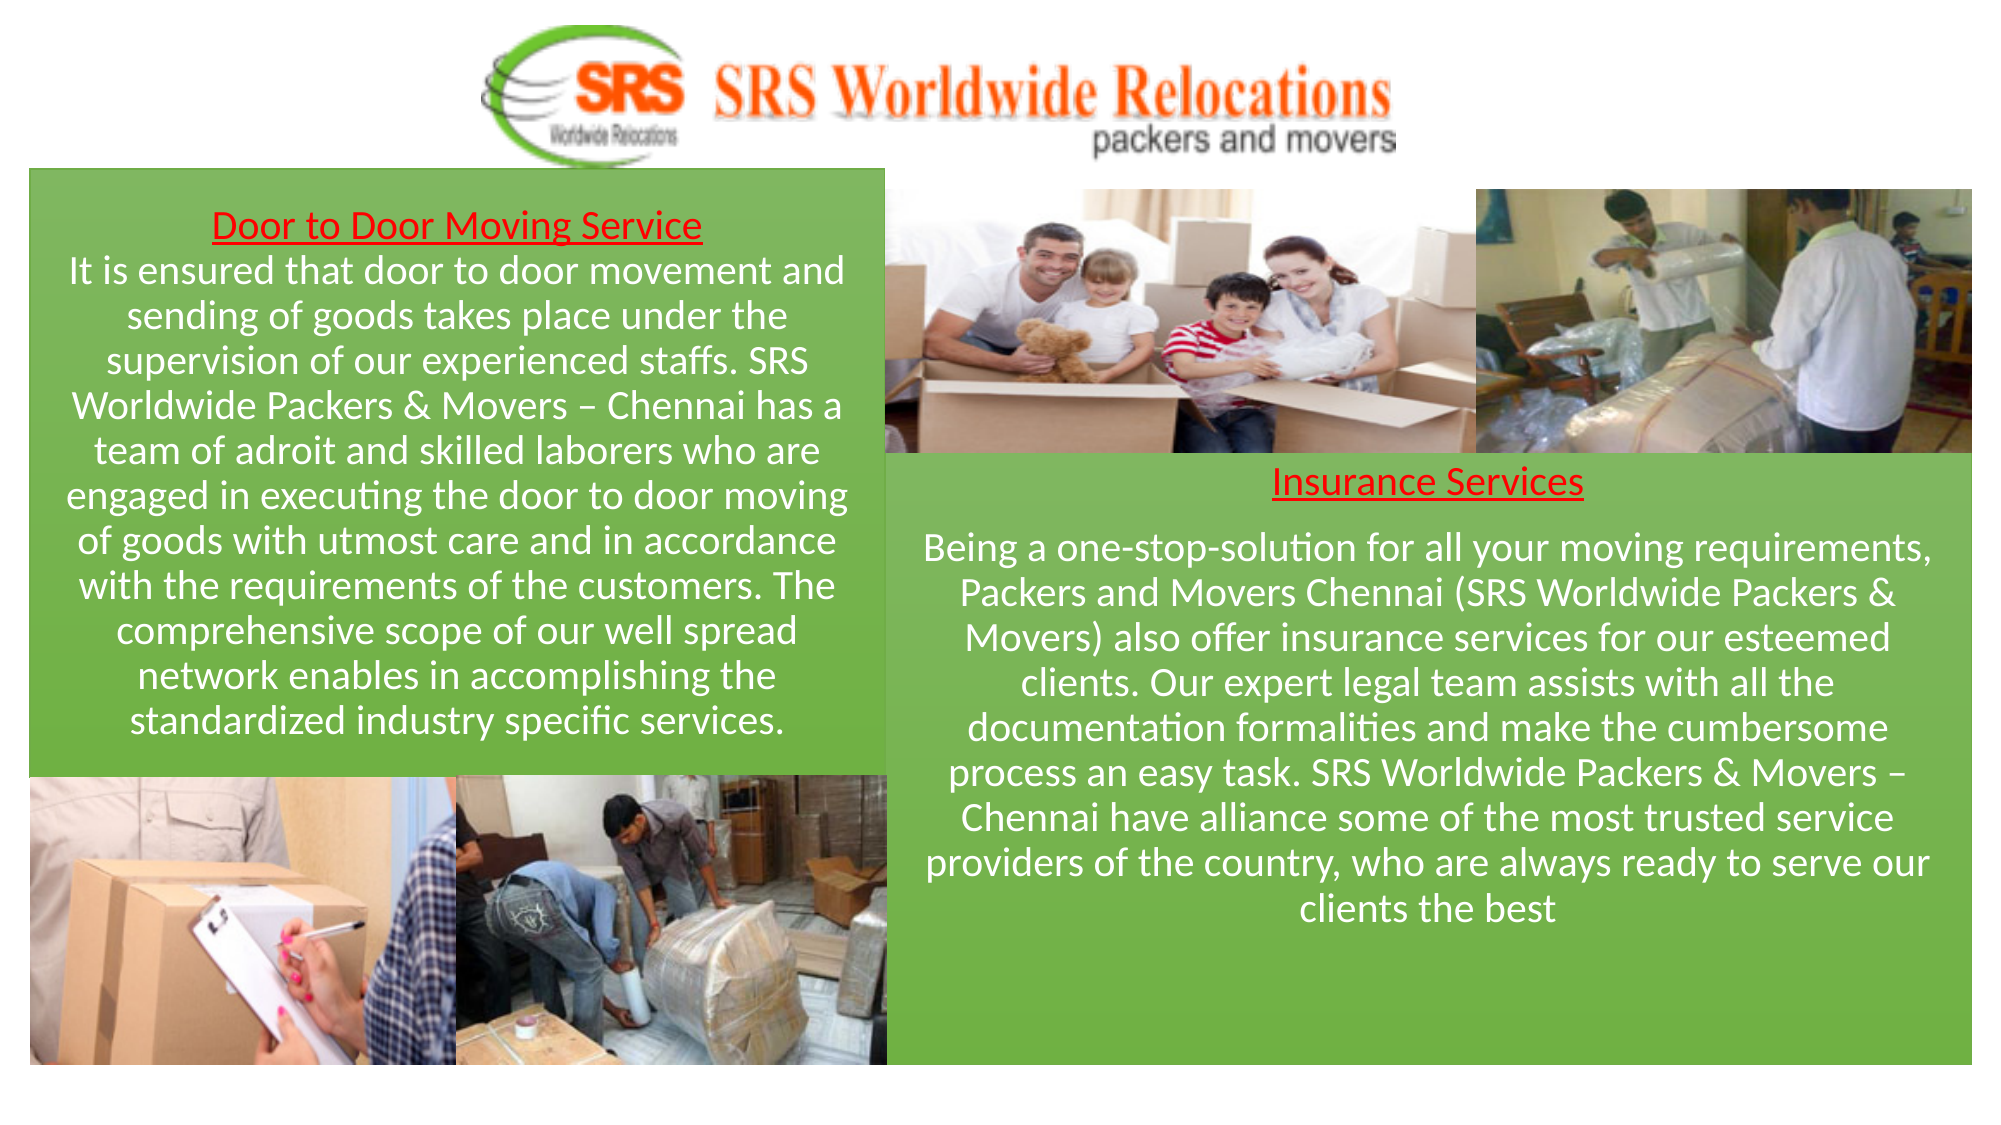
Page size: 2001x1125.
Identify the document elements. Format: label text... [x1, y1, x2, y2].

picture [481, 25, 1396, 169]
list Insurance Services Being a one-stop-solution for all your moving requirements, Packers and Movers Chennai (SRS Worldwide Packers & Movers) also offer insurance services for our esteemed clients. Our expert legal team assists with all the documentation formalities and make the cumbersome process an easy task. SRS Worldwide Packers & Movers – Chennai have alliance some of the most trusted service providers of the country, who are always ready to serve our clients the best [884, 453, 1972, 1065]
title Door to Door Moving Service It is ensured that door to door movement and sending of goods takes place under the supervision of our experienced staffs. SRS Worldwide Packers & Movers – Chennai has a team of adroit and skilled laborers who are engaged in executing the door to door moving of goods with utmost care and in accordance with the requirements of the customers. The comprehensive scope of our well spread network enables in accomplishing the standardized industry specific services. [29, 168, 885, 777]
picture [884, 189, 1972, 453]
picture [29, 775, 887, 1065]
